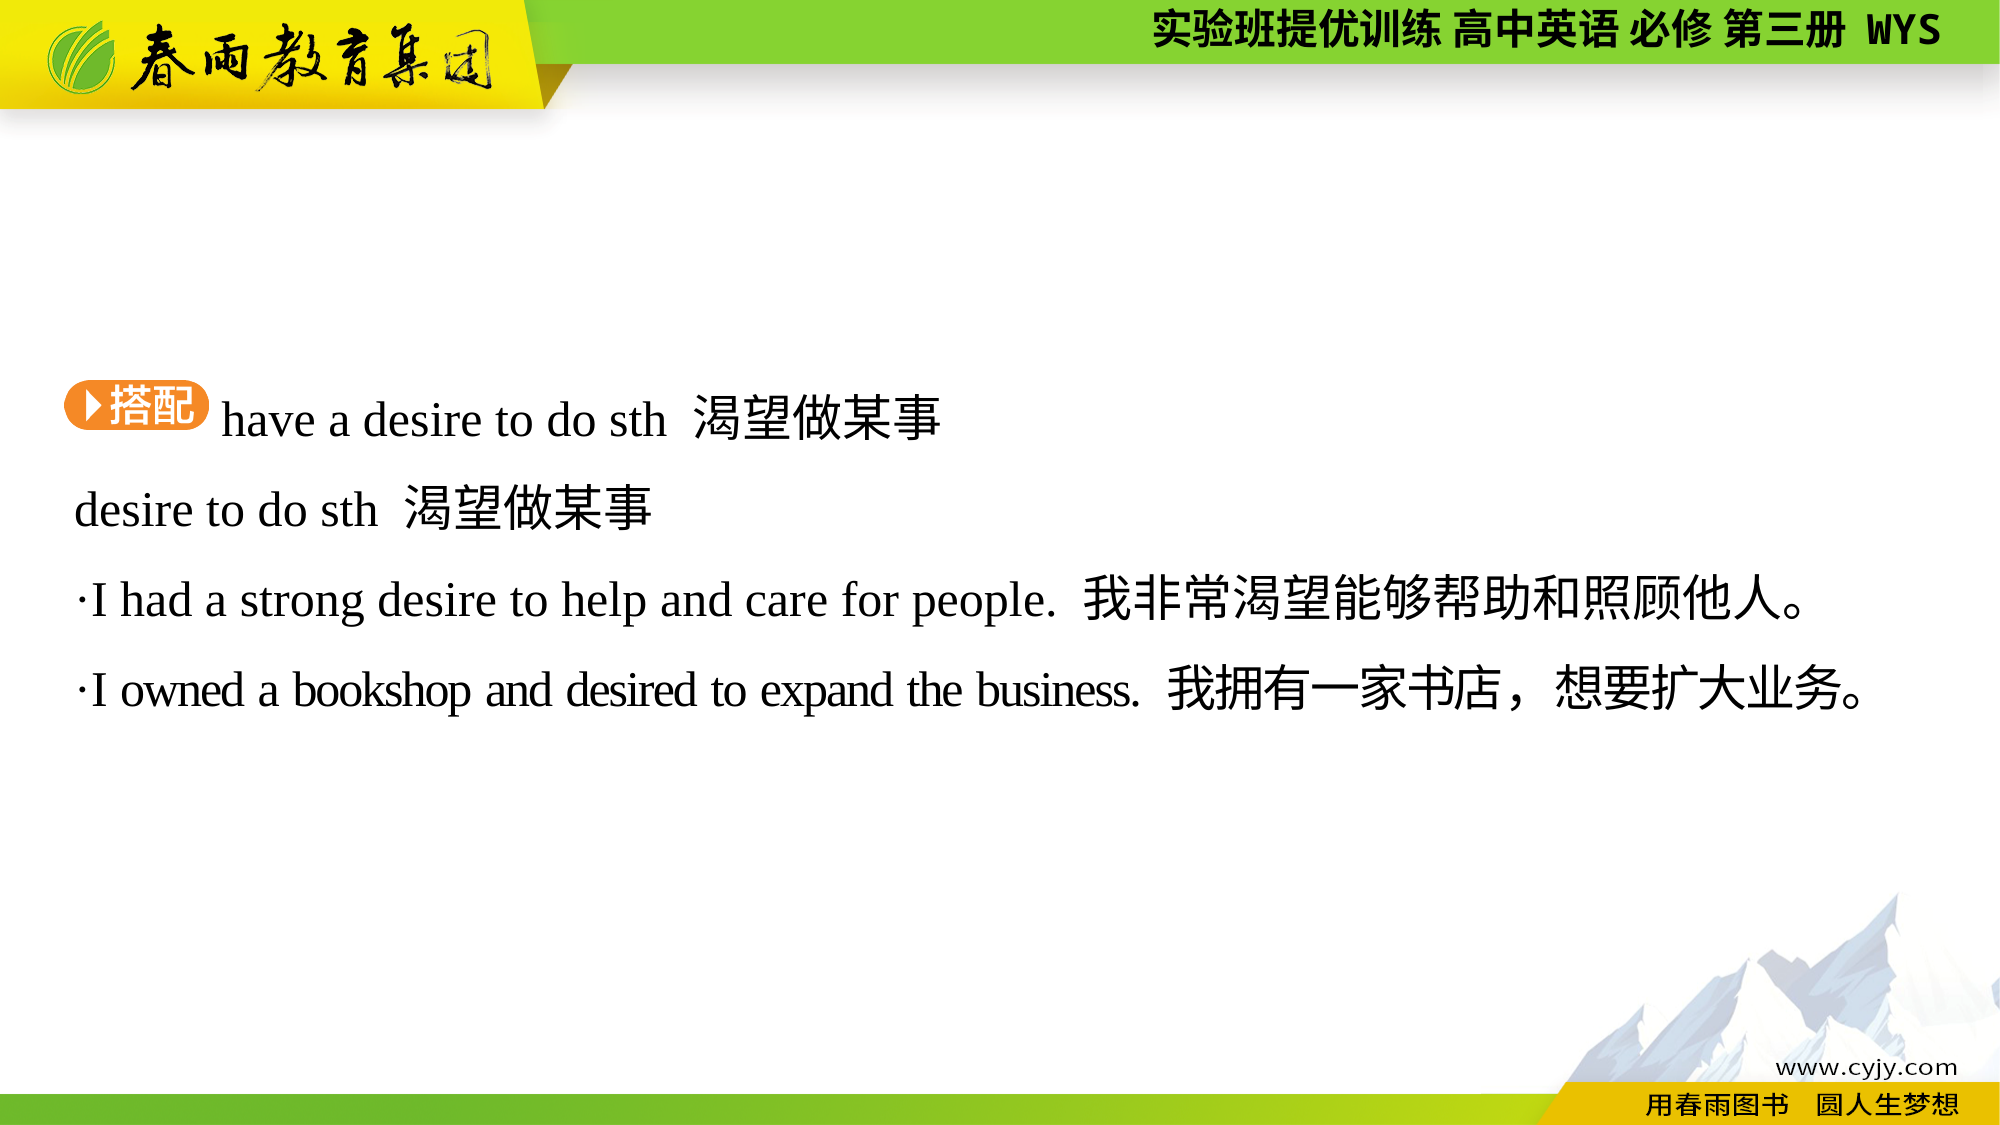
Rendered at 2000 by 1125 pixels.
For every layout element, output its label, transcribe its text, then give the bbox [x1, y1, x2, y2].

picture [0, 0, 2000, 1125]
list have a desire to do sth 渴望做某事 desire to do sth 渴望做某事 ·I had a strong desire to help and care for people. 我非常渴望能够帮助和照顾他人。 ·I owned a bookshop and desired to expand the business. 我拥有一家书店，想要扩大业务。 [59, 348, 1944, 716]
